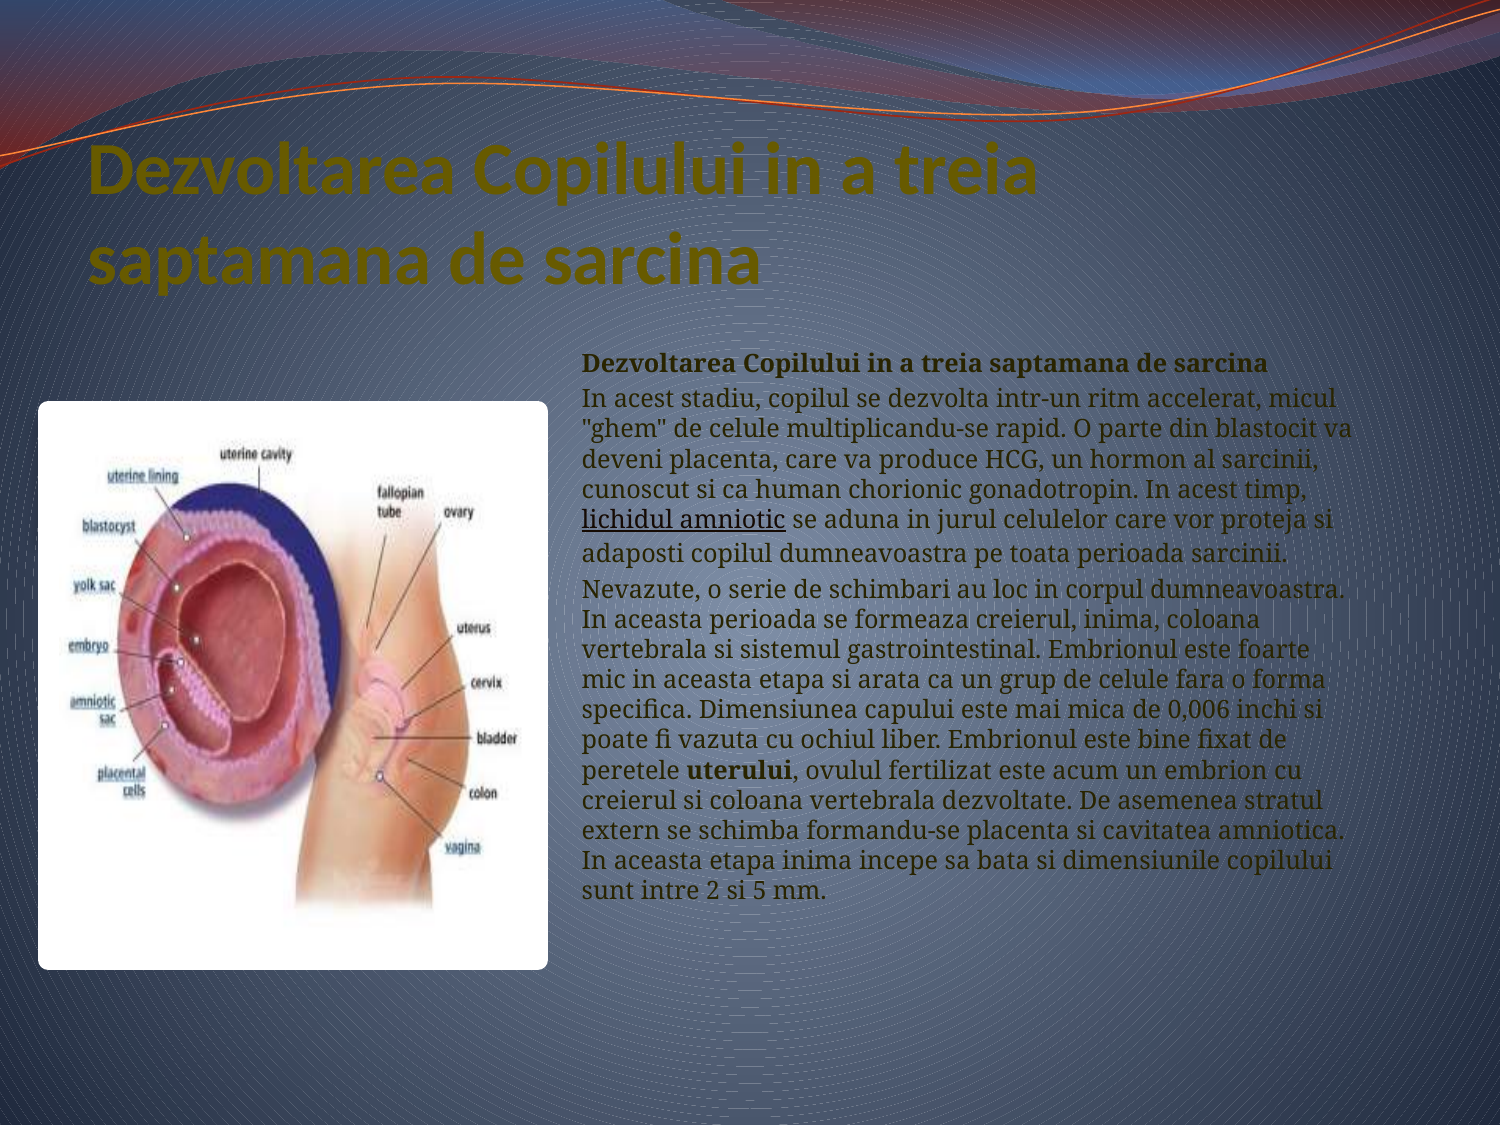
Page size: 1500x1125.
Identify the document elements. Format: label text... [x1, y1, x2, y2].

list Dezvoltarea Copilului in a treia saptamana de sarcina In acest stadiu, copilul se dezvolta intr-un ritm accelerat, micul "ghem" de celule multiplicandu-se rapid. O parte din blastocit va deveni placenta, care va produce HCG, un hormon al sarcinii, cunoscut si ca human chorionic gonadotropin. In acest timp, lichidul amniotic se aduna in jurul celulelor care vor proteja si adaposti copilul dumneavoastra pe toata perioada sarcinii. Nevazute, o serie de schimbari au loc in corpul dumneavoastra. In aceasta perioada se formeaza creierul, inima, coloana vertebrala si sistemul gastrointestinal. Embrionul este foarte mic in aceasta etapa si arata ca un grup de celule fara o forma specifica. Dimensiunea capului este mai mica de 0,006 inchi si poate fi vazuta cu ochiul liber. Embrionul este bine fixat de peretele uterului, ovulul fertilizat este acum un embrion cu creierul si coloana vertebrala dezvoltate. De asemenea stratul extern se schimba formandu-se placenta si cavitatea amniotica. In aceasta etapa inima incepe sa bata si dimensiunile copilului sunt intre 2 si 5 mm. [573, 339, 1363, 938]
title Dezvoltarea Copilului in a treia saptamana de sarcina [86, 215, 1363, 440]
picture [58, 421, 528, 950]
